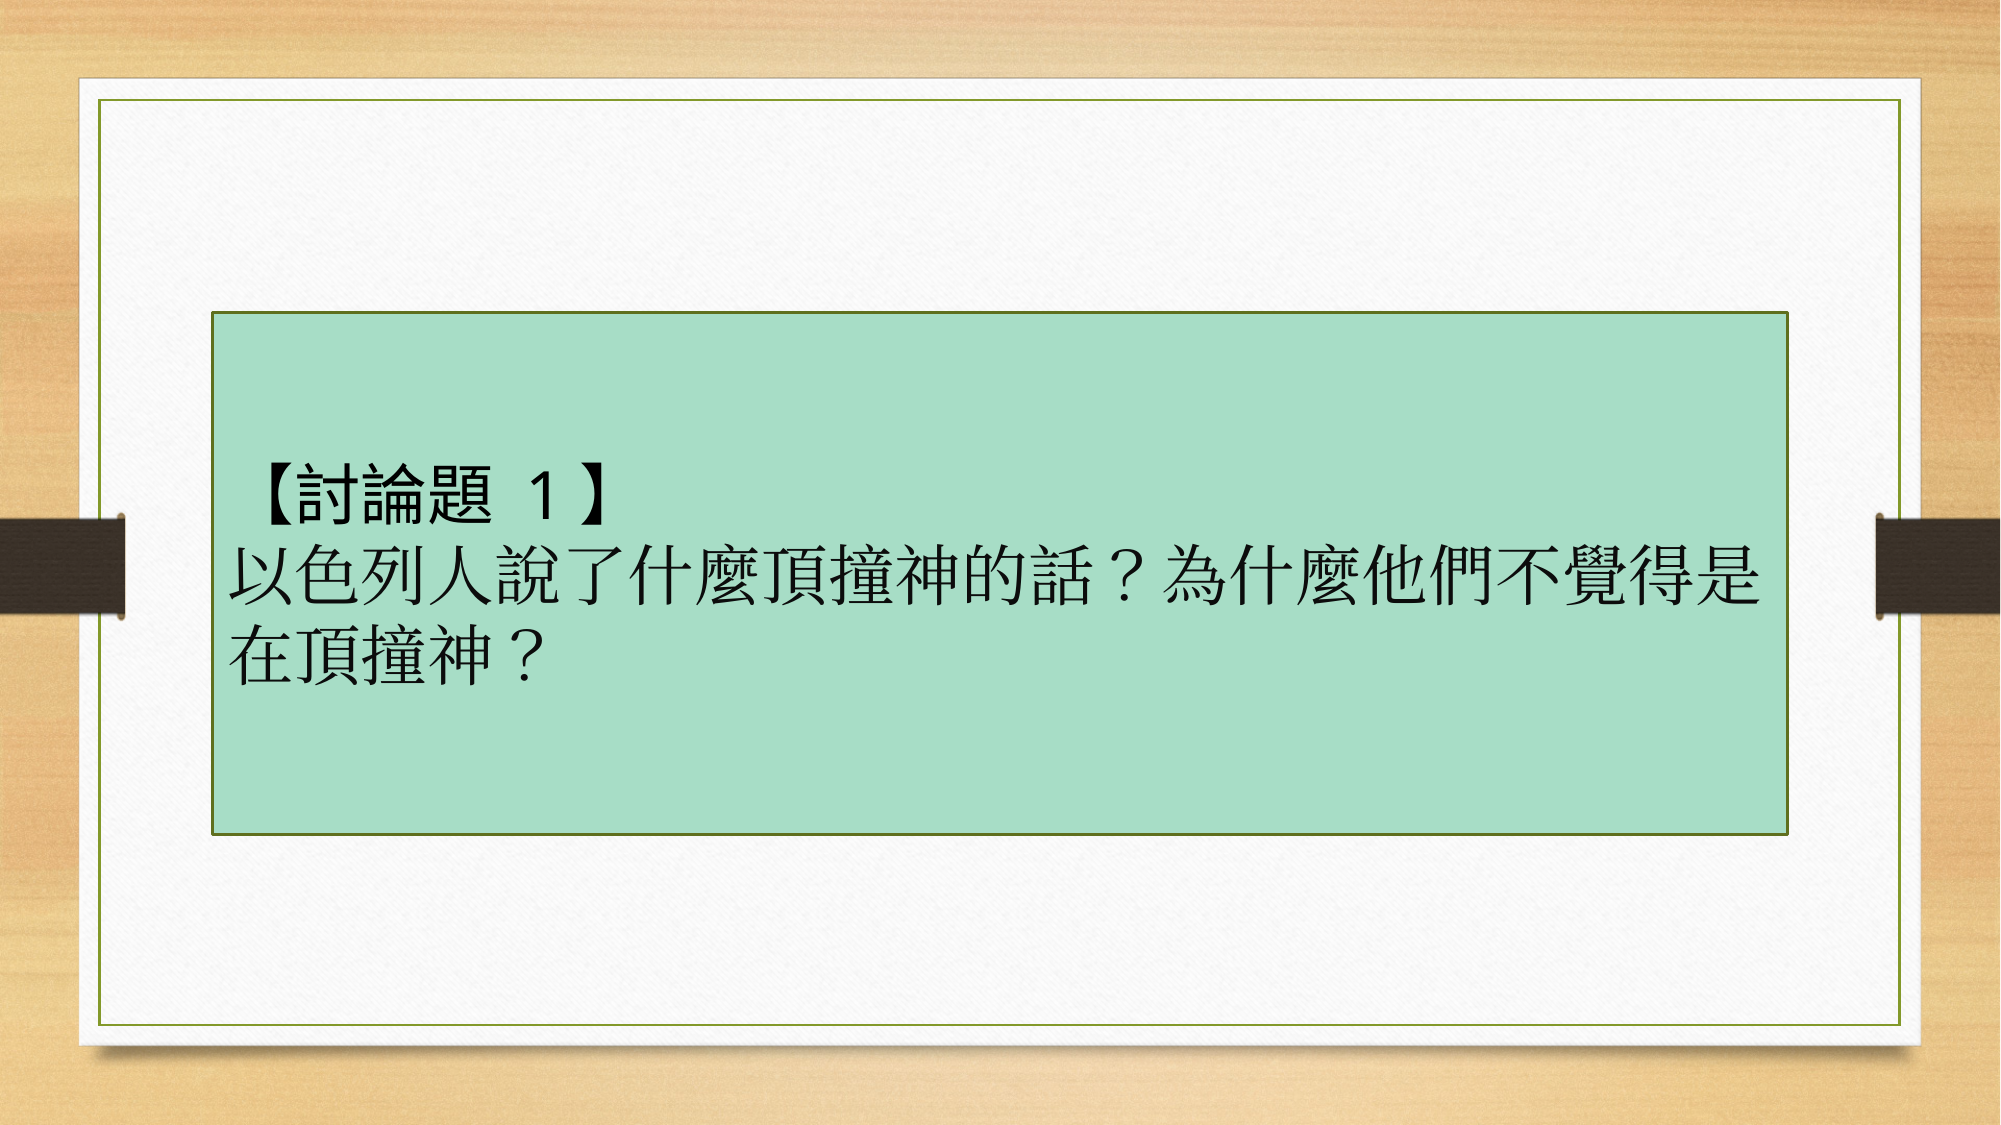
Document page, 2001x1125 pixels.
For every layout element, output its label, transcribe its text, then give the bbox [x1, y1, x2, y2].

picture [0, 0, 2001, 1125]
text_box 【討論題 1】 以色列人說了什麼頂撞神的話？為什麼他們不覺得是在頂撞神？ [212, 312, 1788, 835]
